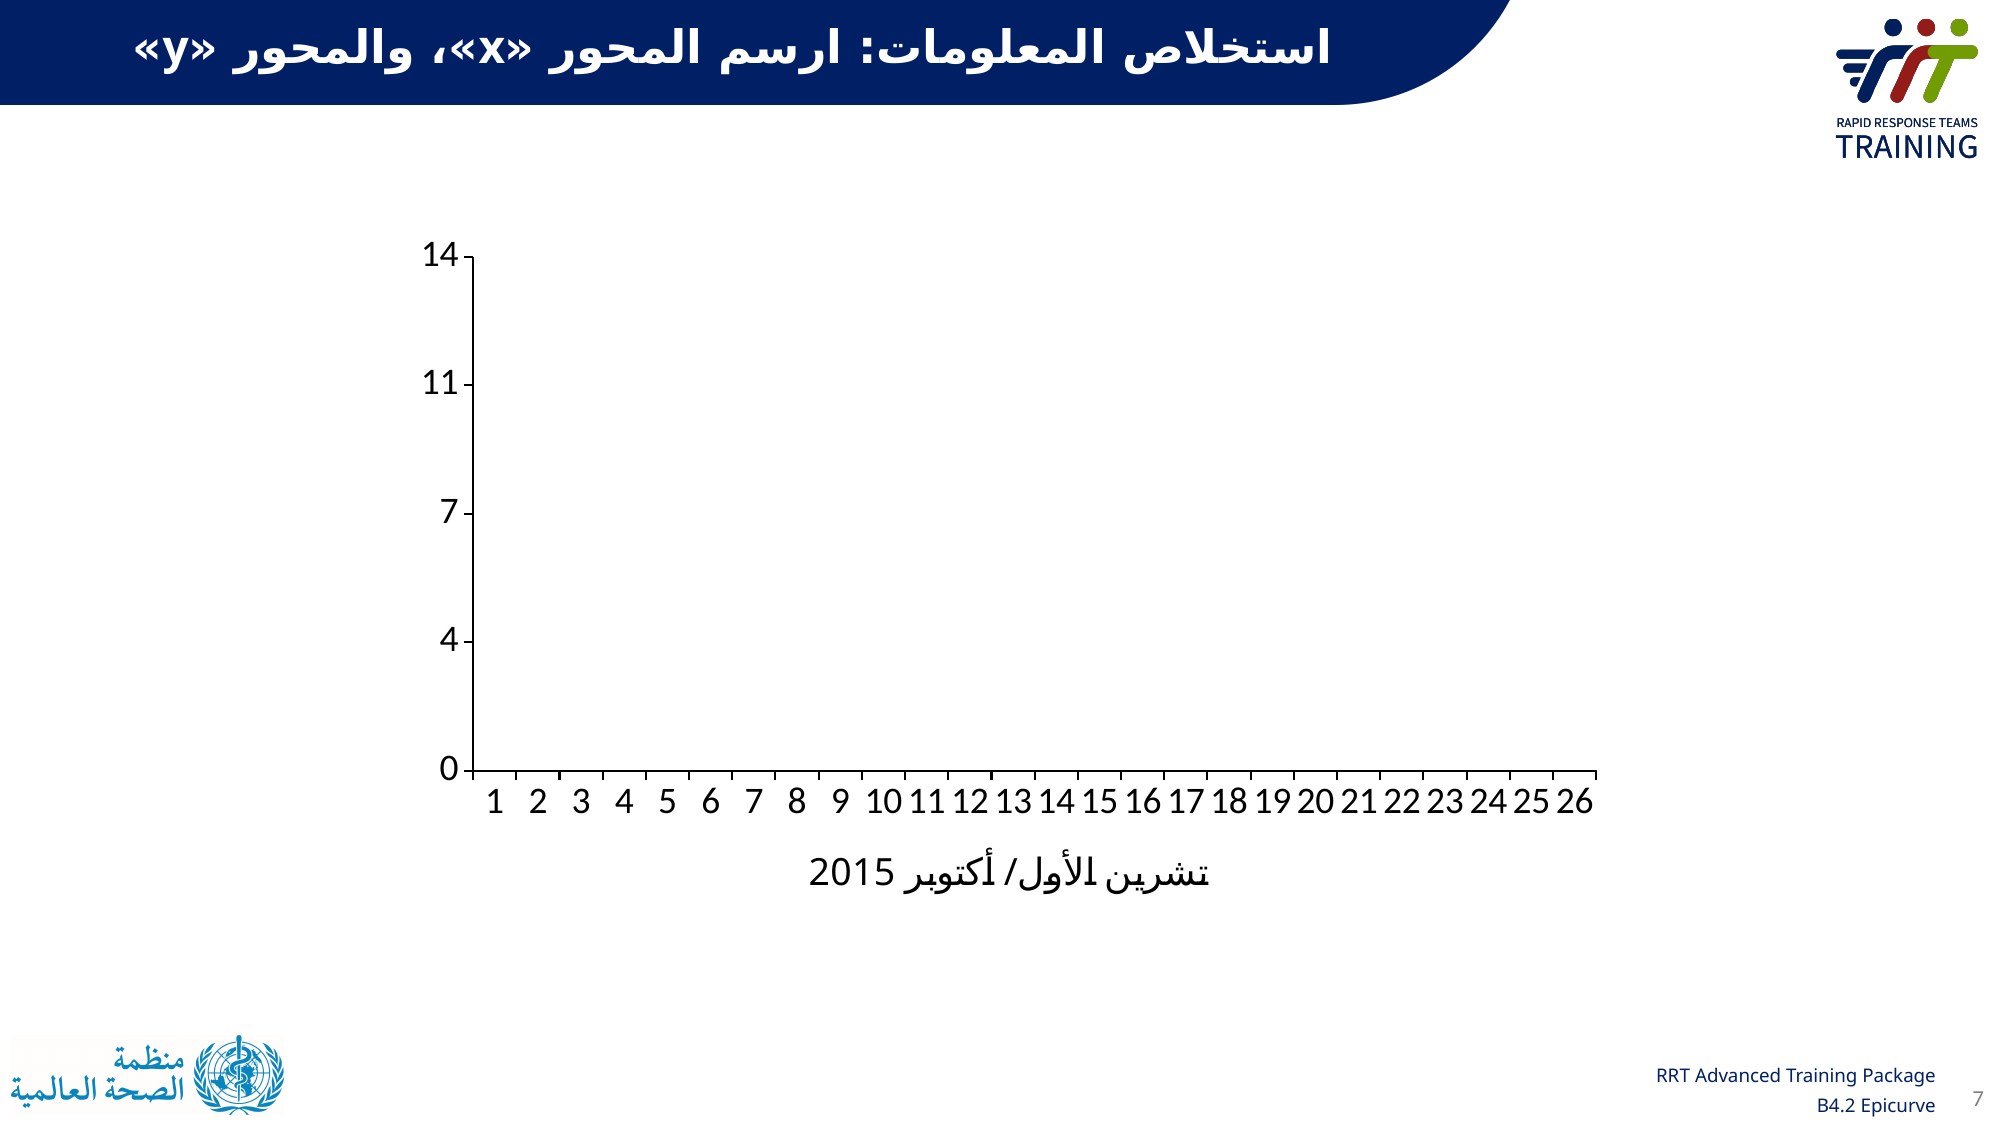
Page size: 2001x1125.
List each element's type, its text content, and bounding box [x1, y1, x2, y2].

picture [0, 0, 1533, 105]
chart [397, 216, 1603, 908]
picture [11, 1035, 284, 1115]
picture [241, 1050, 247, 1059]
text_box استخلاص المعلومات: ارسم المحور «x»، والمحور «y» [12, 6, 1340, 92]
picture [1835, 19, 1978, 167]
